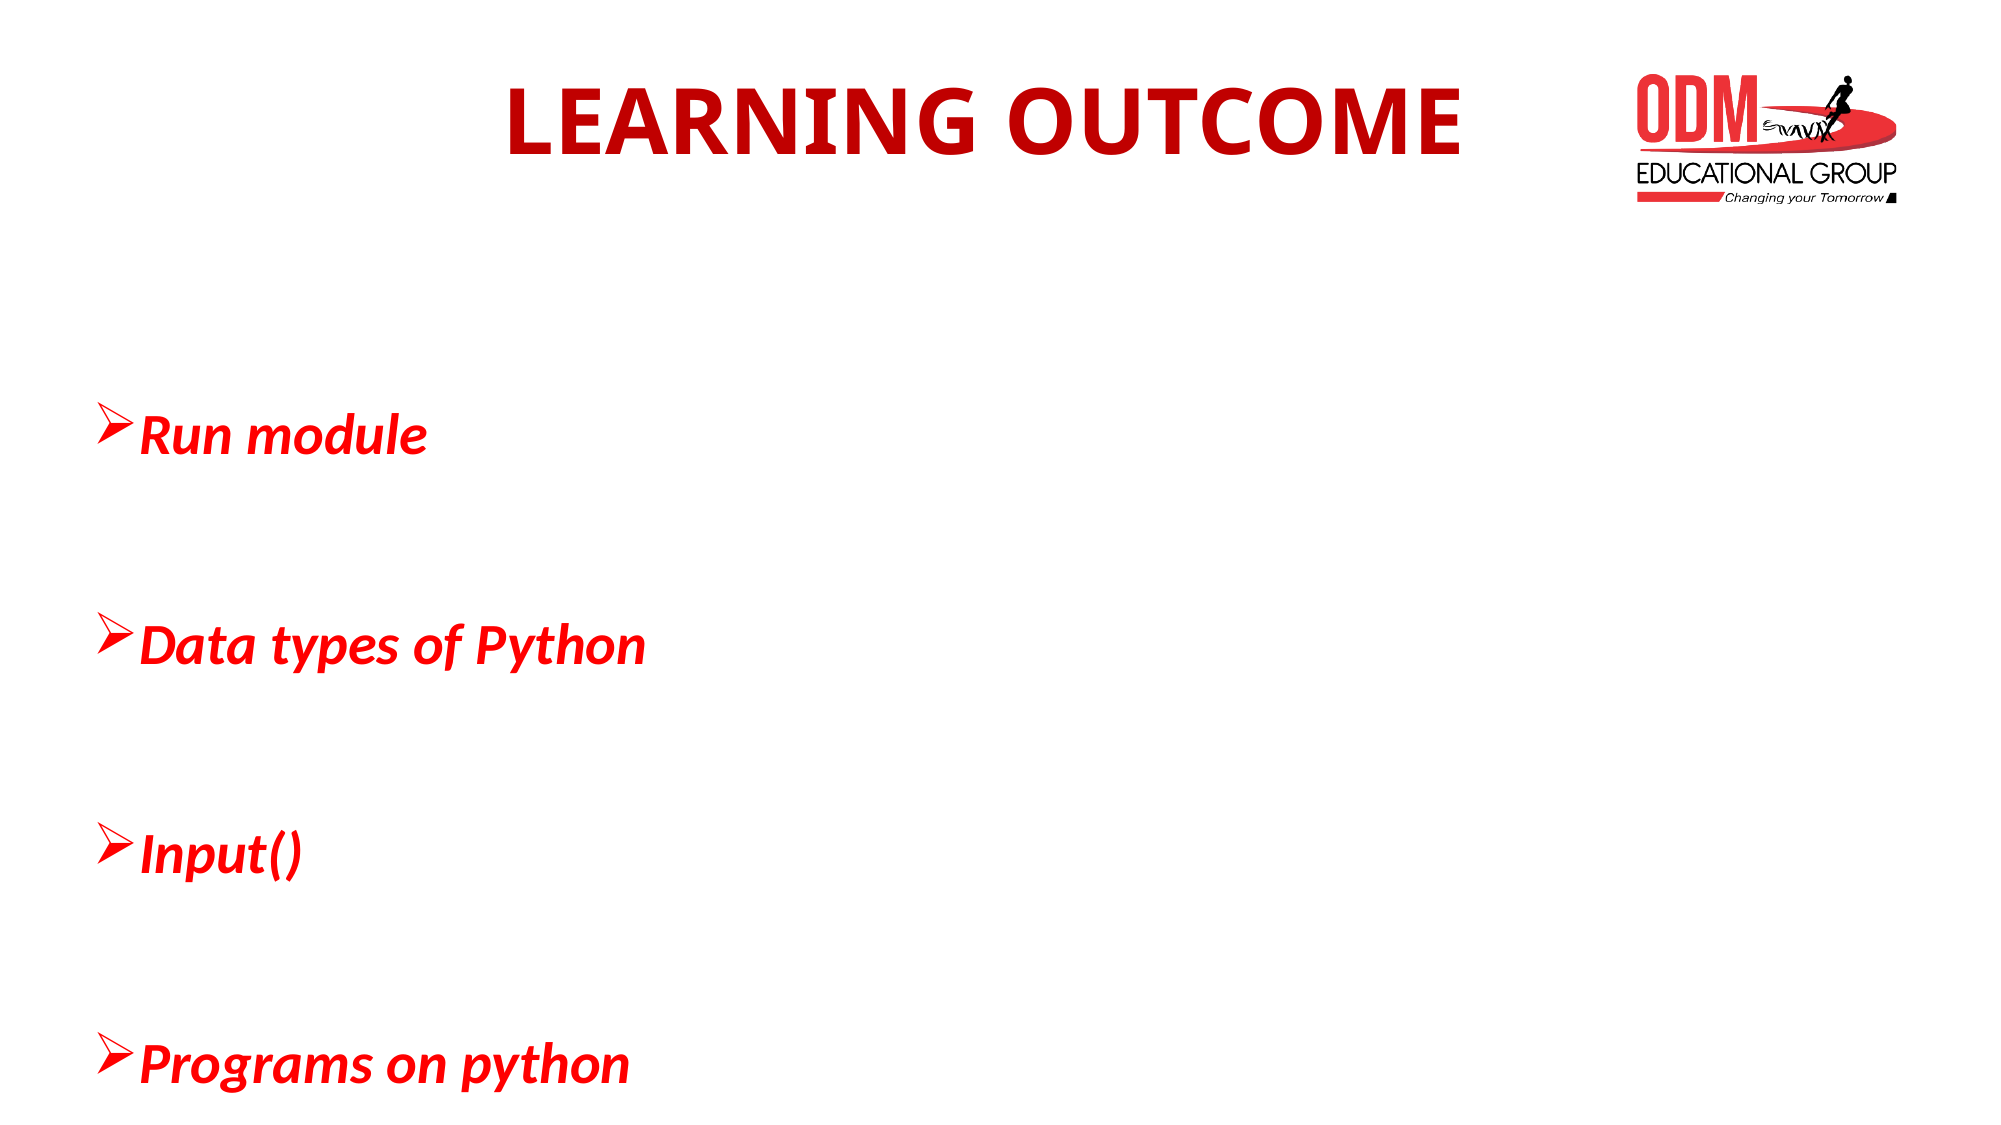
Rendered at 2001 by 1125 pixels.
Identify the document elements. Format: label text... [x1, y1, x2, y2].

title LEARNING OUTCOME [121, 39, 1847, 211]
text_box [1637, 74, 1897, 204]
text_box Run module Data types of Python Input() Programs on python [78, 248, 1897, 1125]
